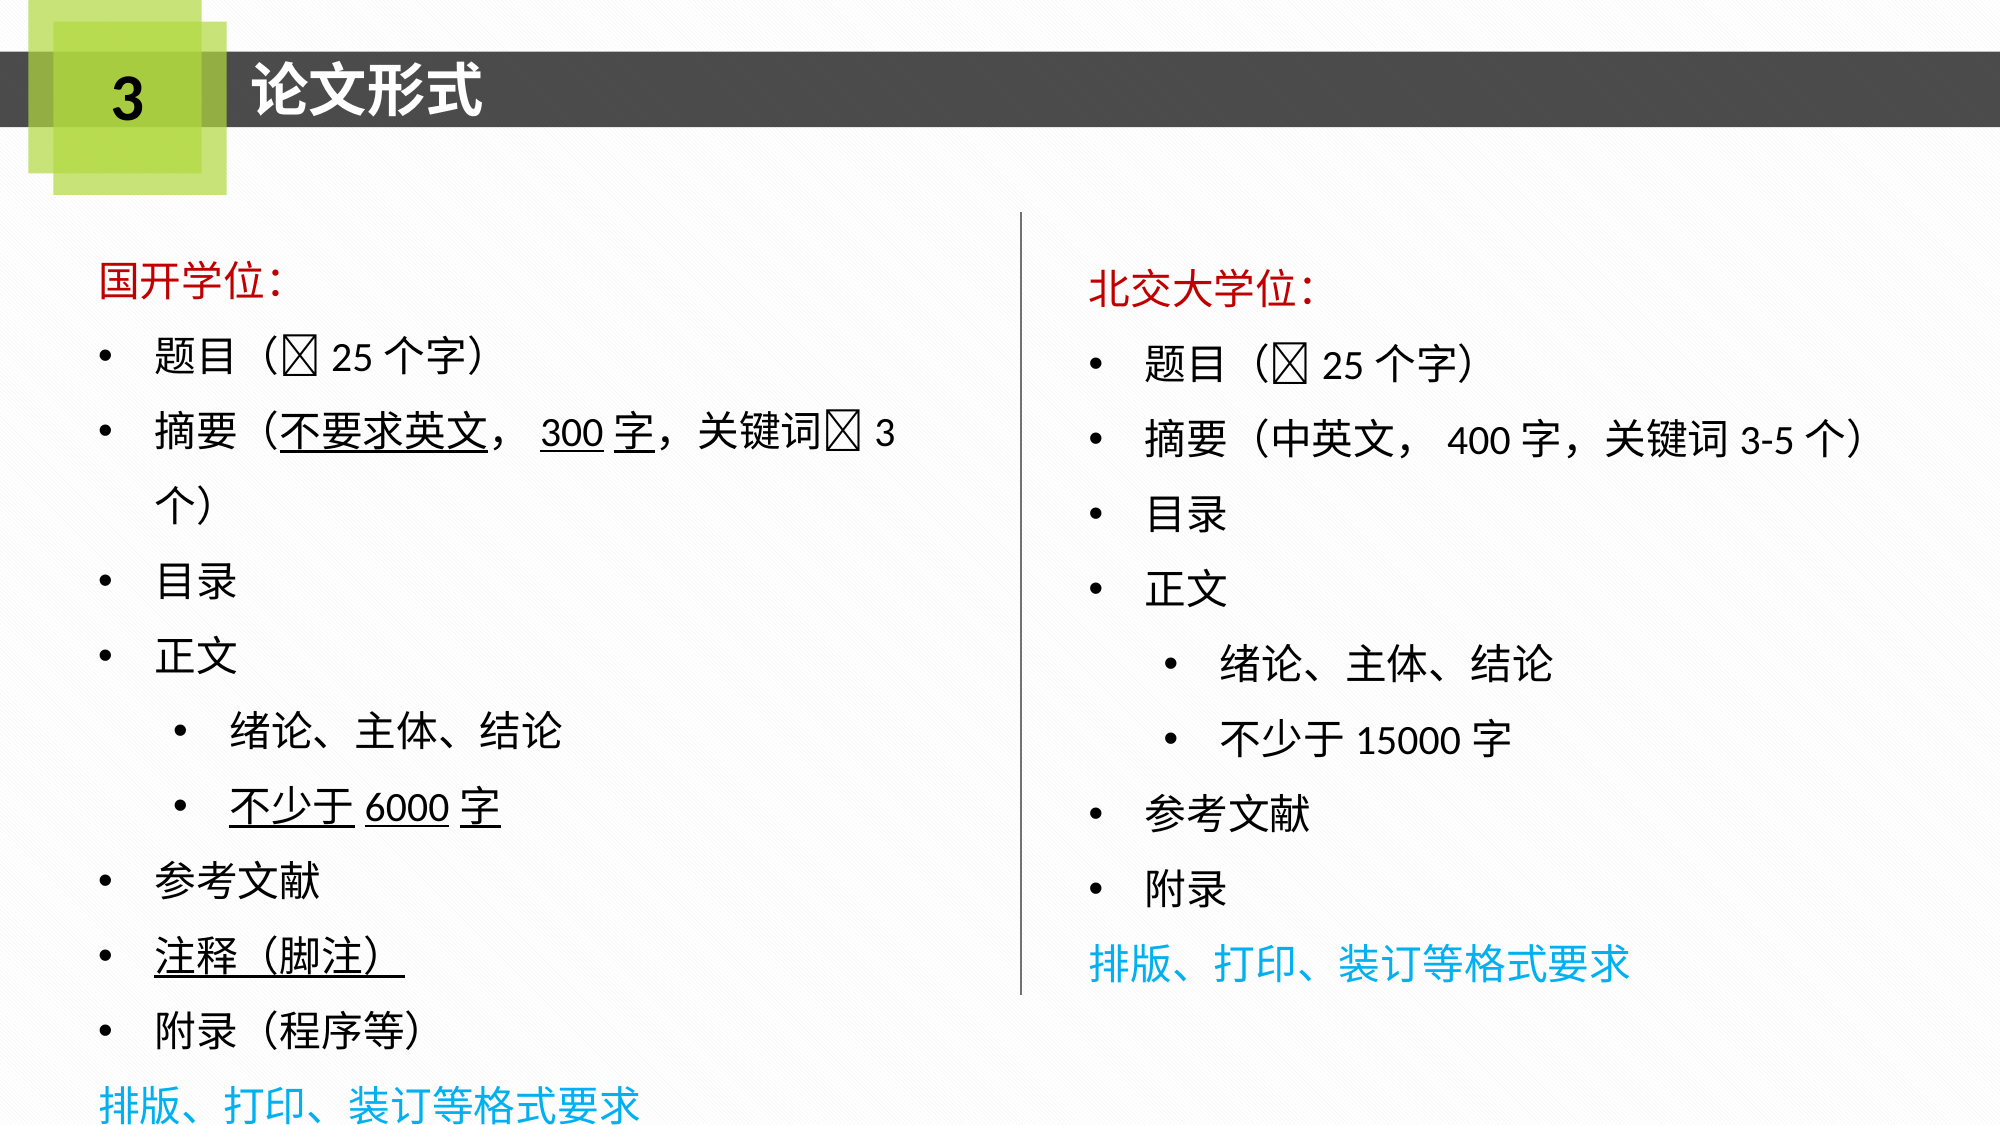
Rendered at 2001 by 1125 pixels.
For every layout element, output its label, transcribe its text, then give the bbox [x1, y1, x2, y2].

text_box [499, 51, 2000, 128]
text_box [27, 0, 203, 174]
text_box 国开学位： 题目（25个字） 摘要（不要求英文，300字，关键词3个） 目录 正文 绪论、主体、结论 不少于6000字 参考文献 注释（脚注） 附录（程序等） 排版、打印、装订等格式要求 [83, 222, 1000, 1125]
text_box [52, 21, 228, 196]
text_box 3 [95, 46, 160, 142]
text_box 北交大学位： 题目（25个字） 摘要（中英文，400字，关键词3-5个） 目录 正文 绪论、主体、结论 不少于15000字 参考文献 附录 排版、打印、装订等格式要求 [1073, 230, 1936, 996]
text_box [228, 51, 235, 128]
text_box 论文形式 [235, 45, 499, 130]
text_box [0, 51, 27, 128]
